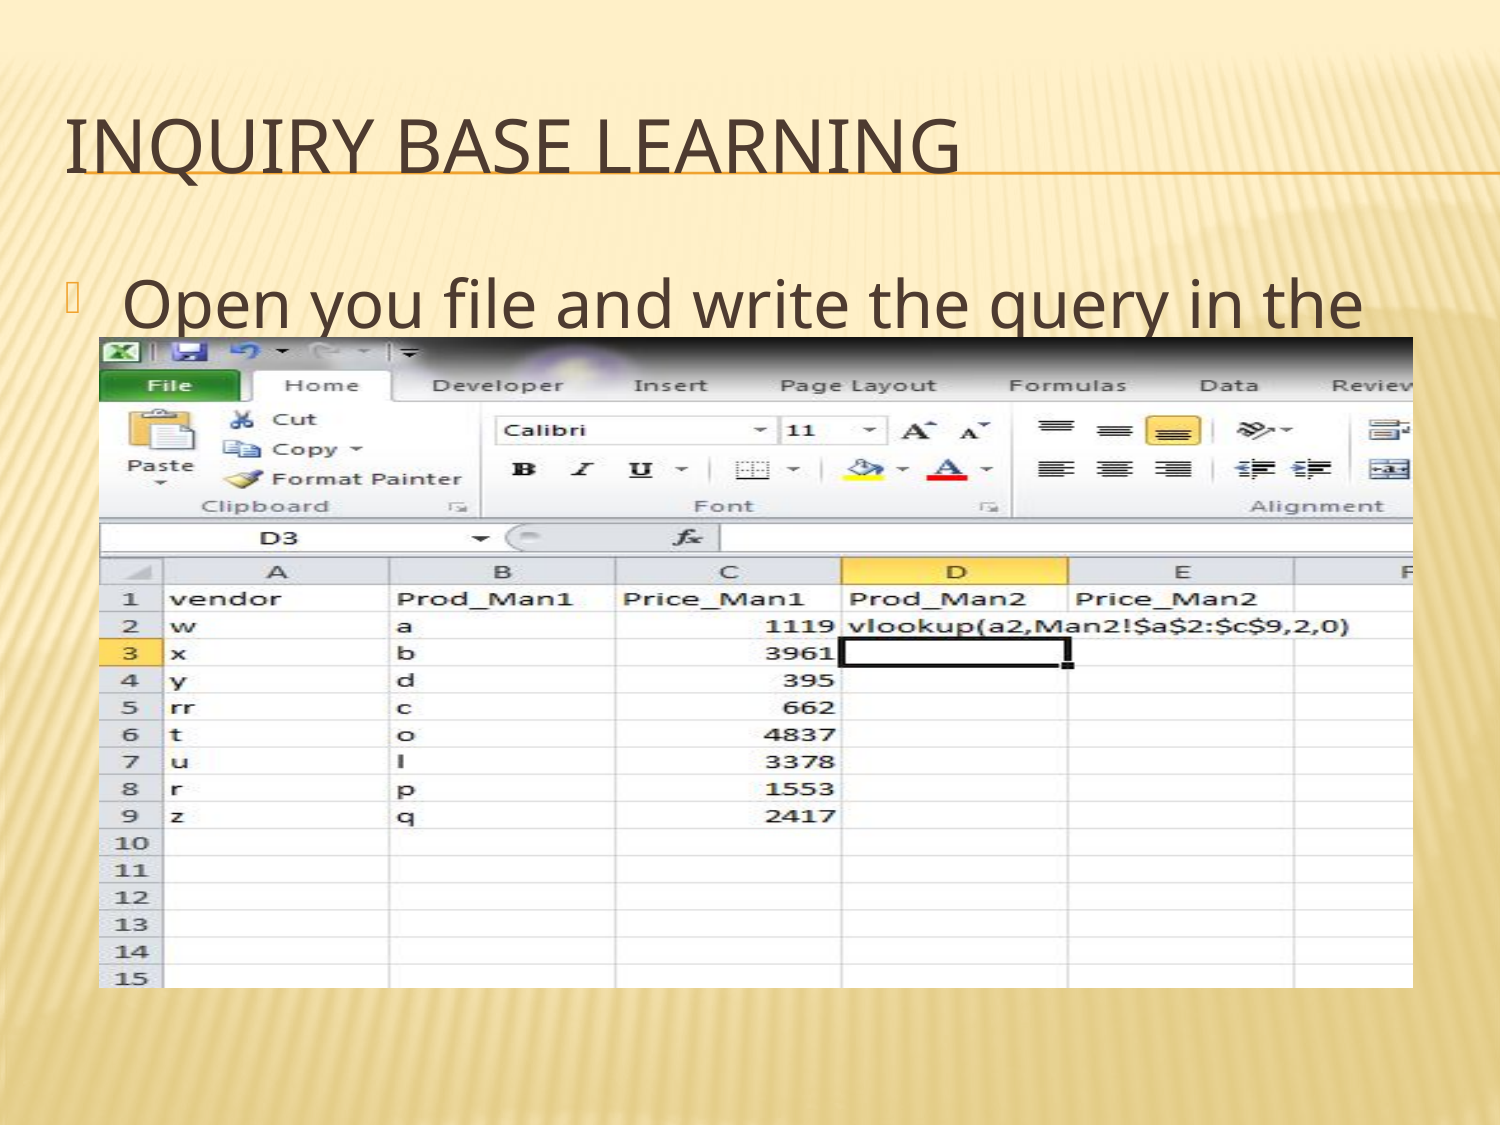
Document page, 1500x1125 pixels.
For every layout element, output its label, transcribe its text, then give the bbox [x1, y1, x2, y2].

picture [99, 337, 1413, 988]
title Inquiry Base Learning [50, 75, 1475, 213]
list Open you file and write the query in the cell [50, 254, 1475, 1075]
